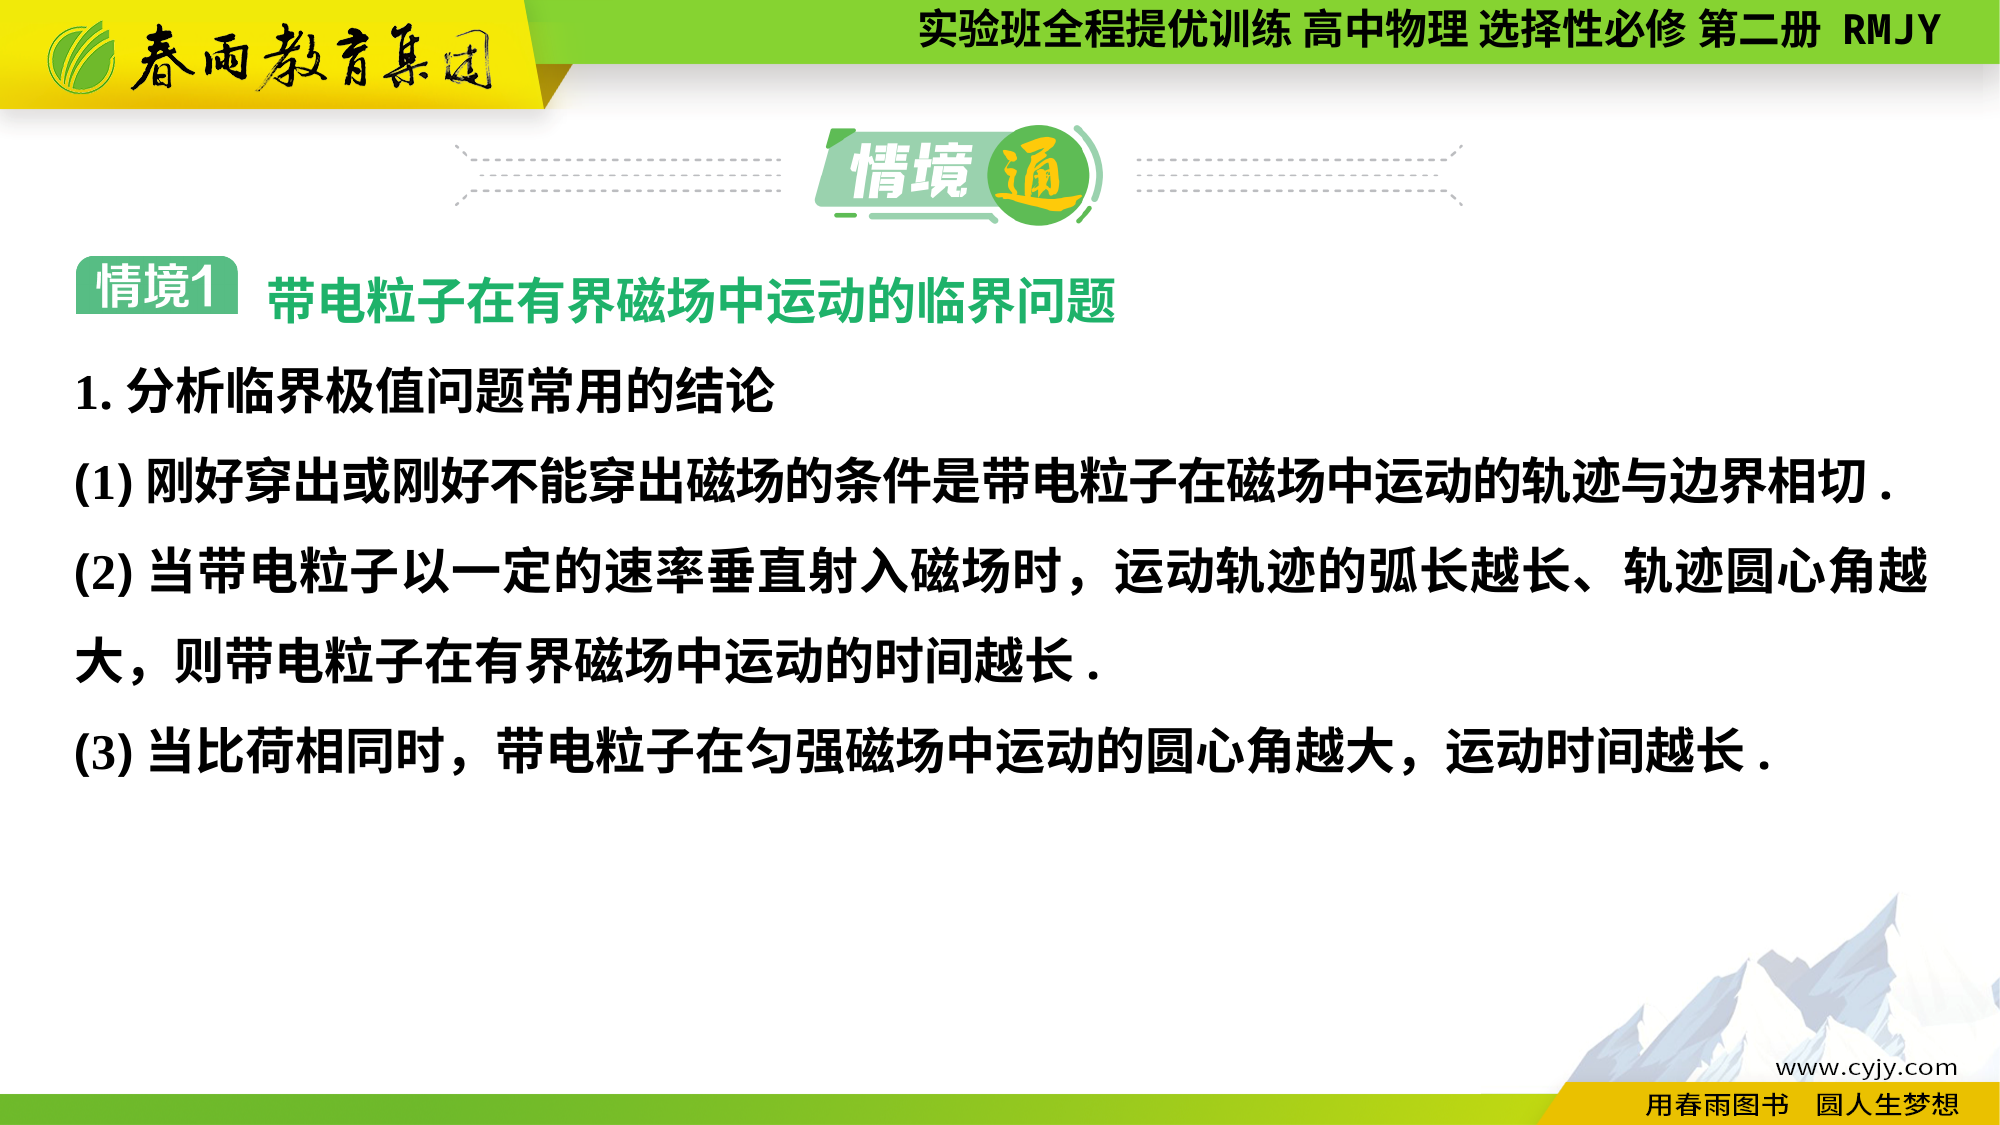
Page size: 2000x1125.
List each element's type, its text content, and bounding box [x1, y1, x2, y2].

picture [0, 0, 2000, 1125]
list 带电粒子在有界磁场中运动的临界问题 1.分析临界极值问题常用的结论 (1)刚好穿出或刚好不能穿出磁场的条件是带电粒子在磁场中运动的轨迹与边界相切. (2)当带电粒子以一定的速率垂直射入磁场时，运动轨迹的弧长越长、轨迹圆心角越大，则带电粒子在有界磁场中运动的时间越长. (3)当比荷相同时，带电粒子在匀强磁场中运动的圆心角越大，运动时间越长. [59, 231, 1944, 793]
